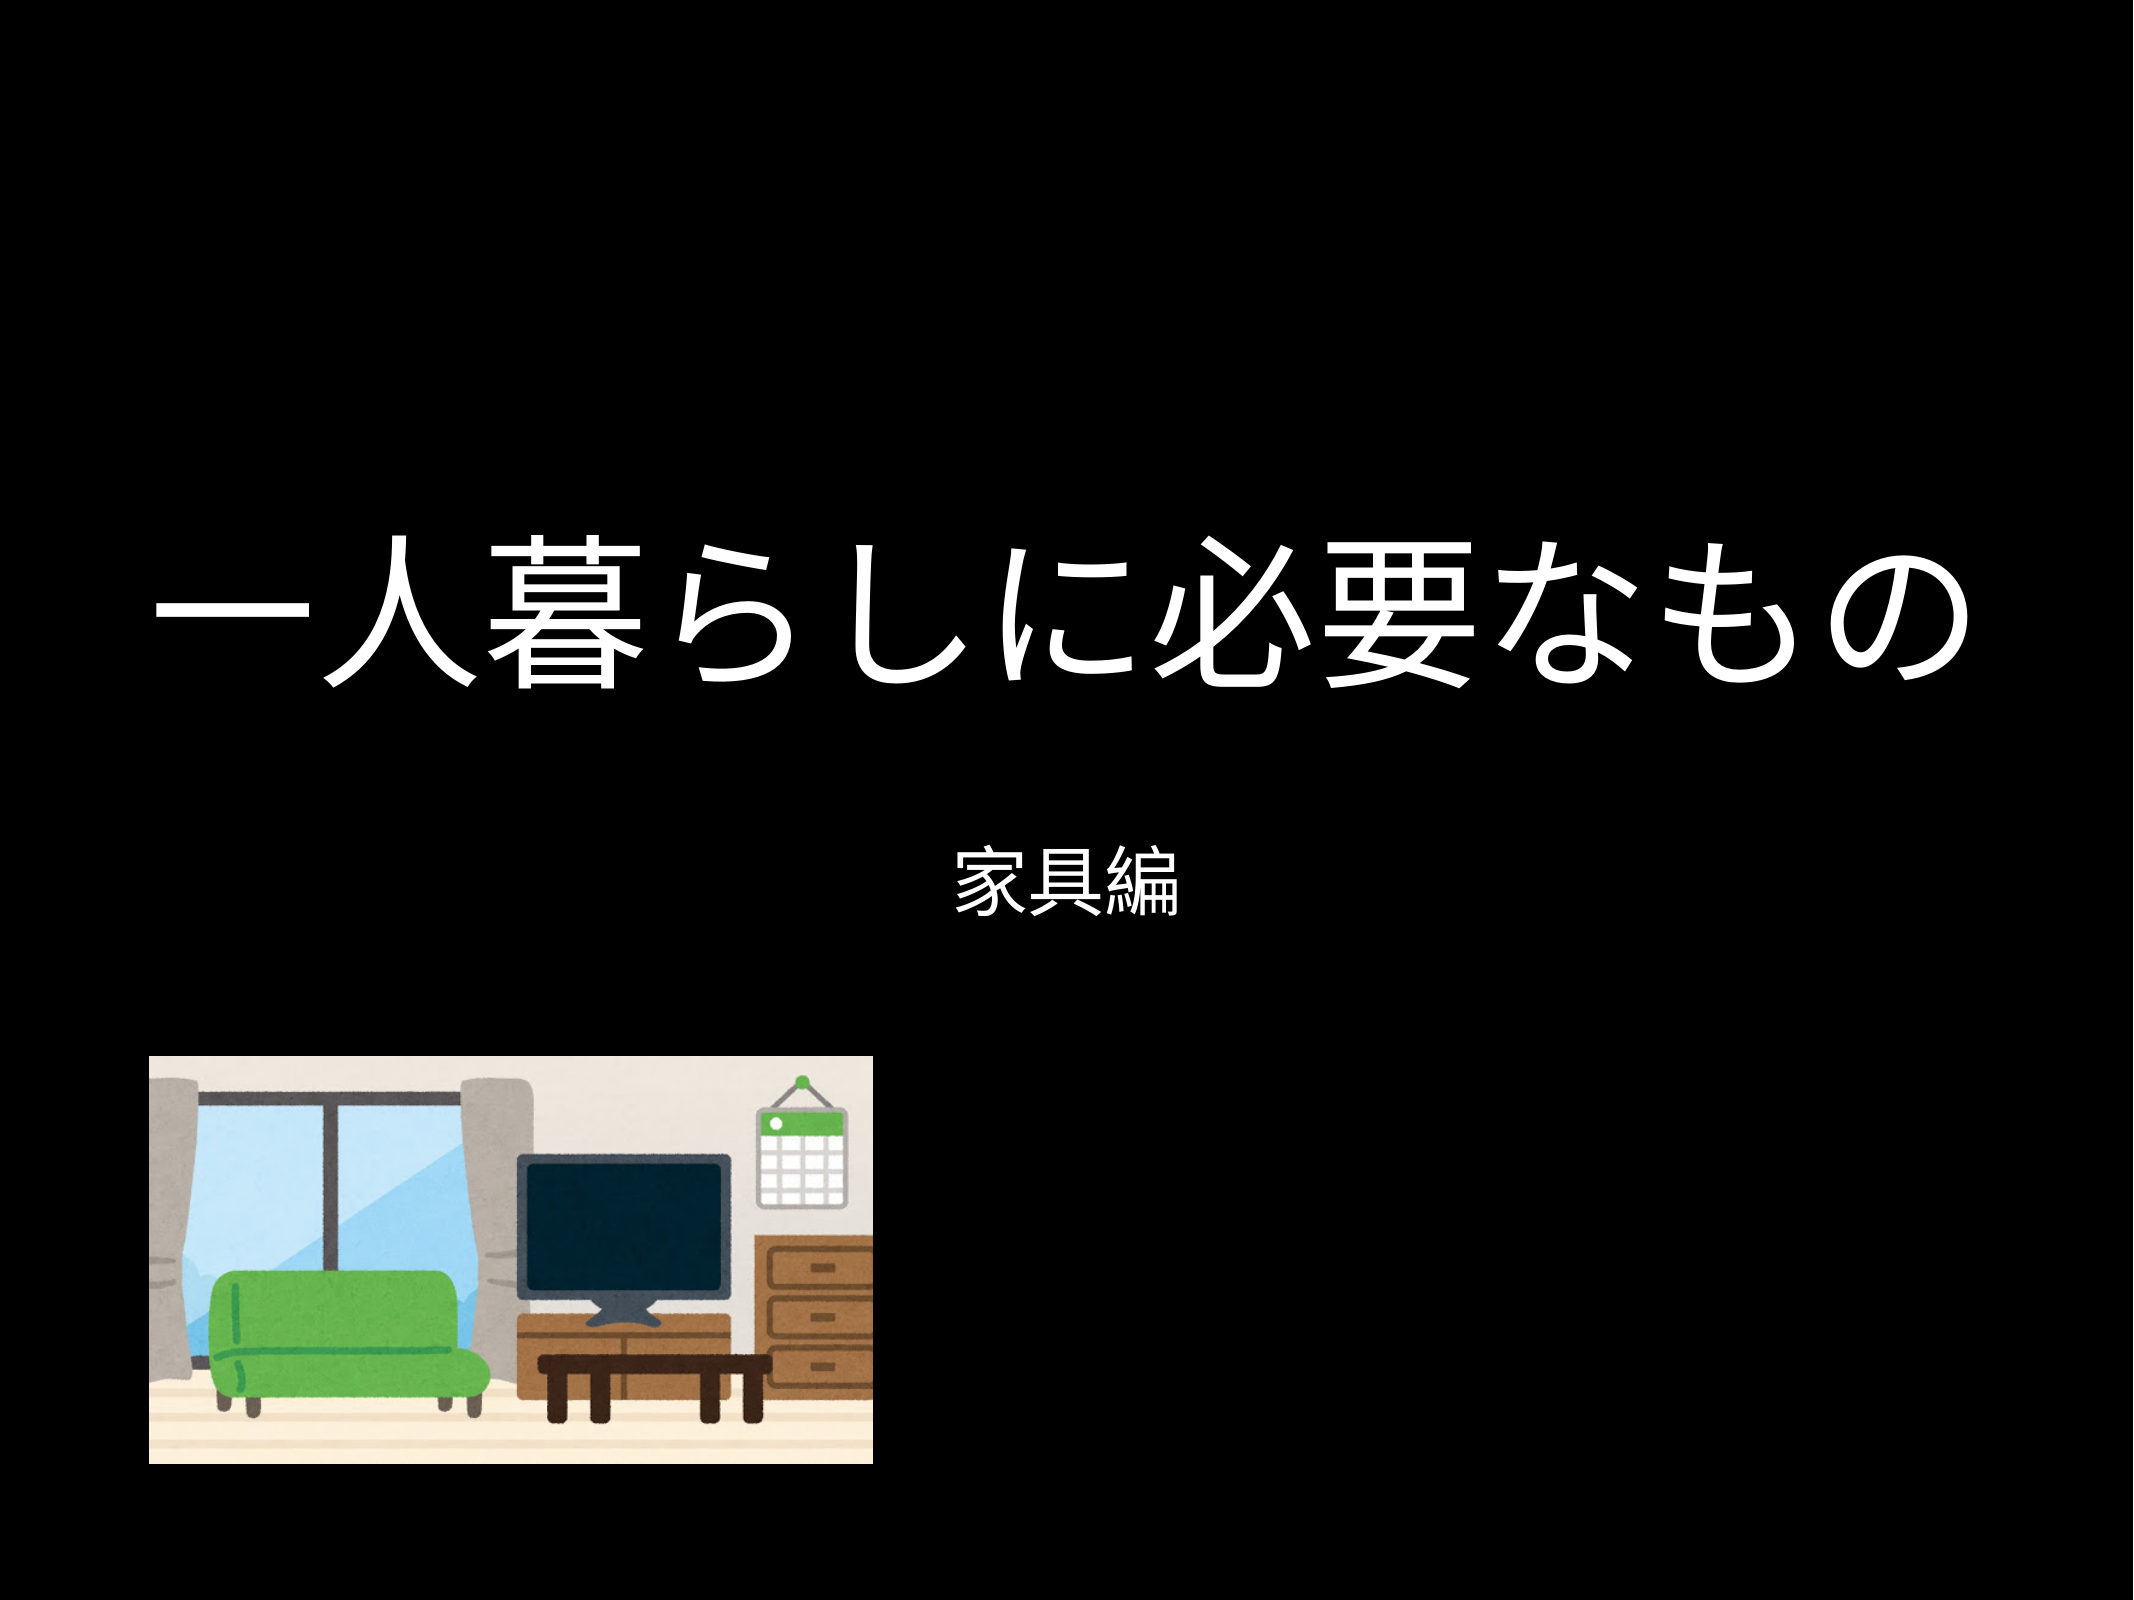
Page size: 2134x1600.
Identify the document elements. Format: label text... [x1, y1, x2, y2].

picture [149, 1055, 873, 1464]
title 一人暮らしに必要なもの [131, 175, 2002, 718]
subtitle 家具編 [207, 824, 1926, 1011]
